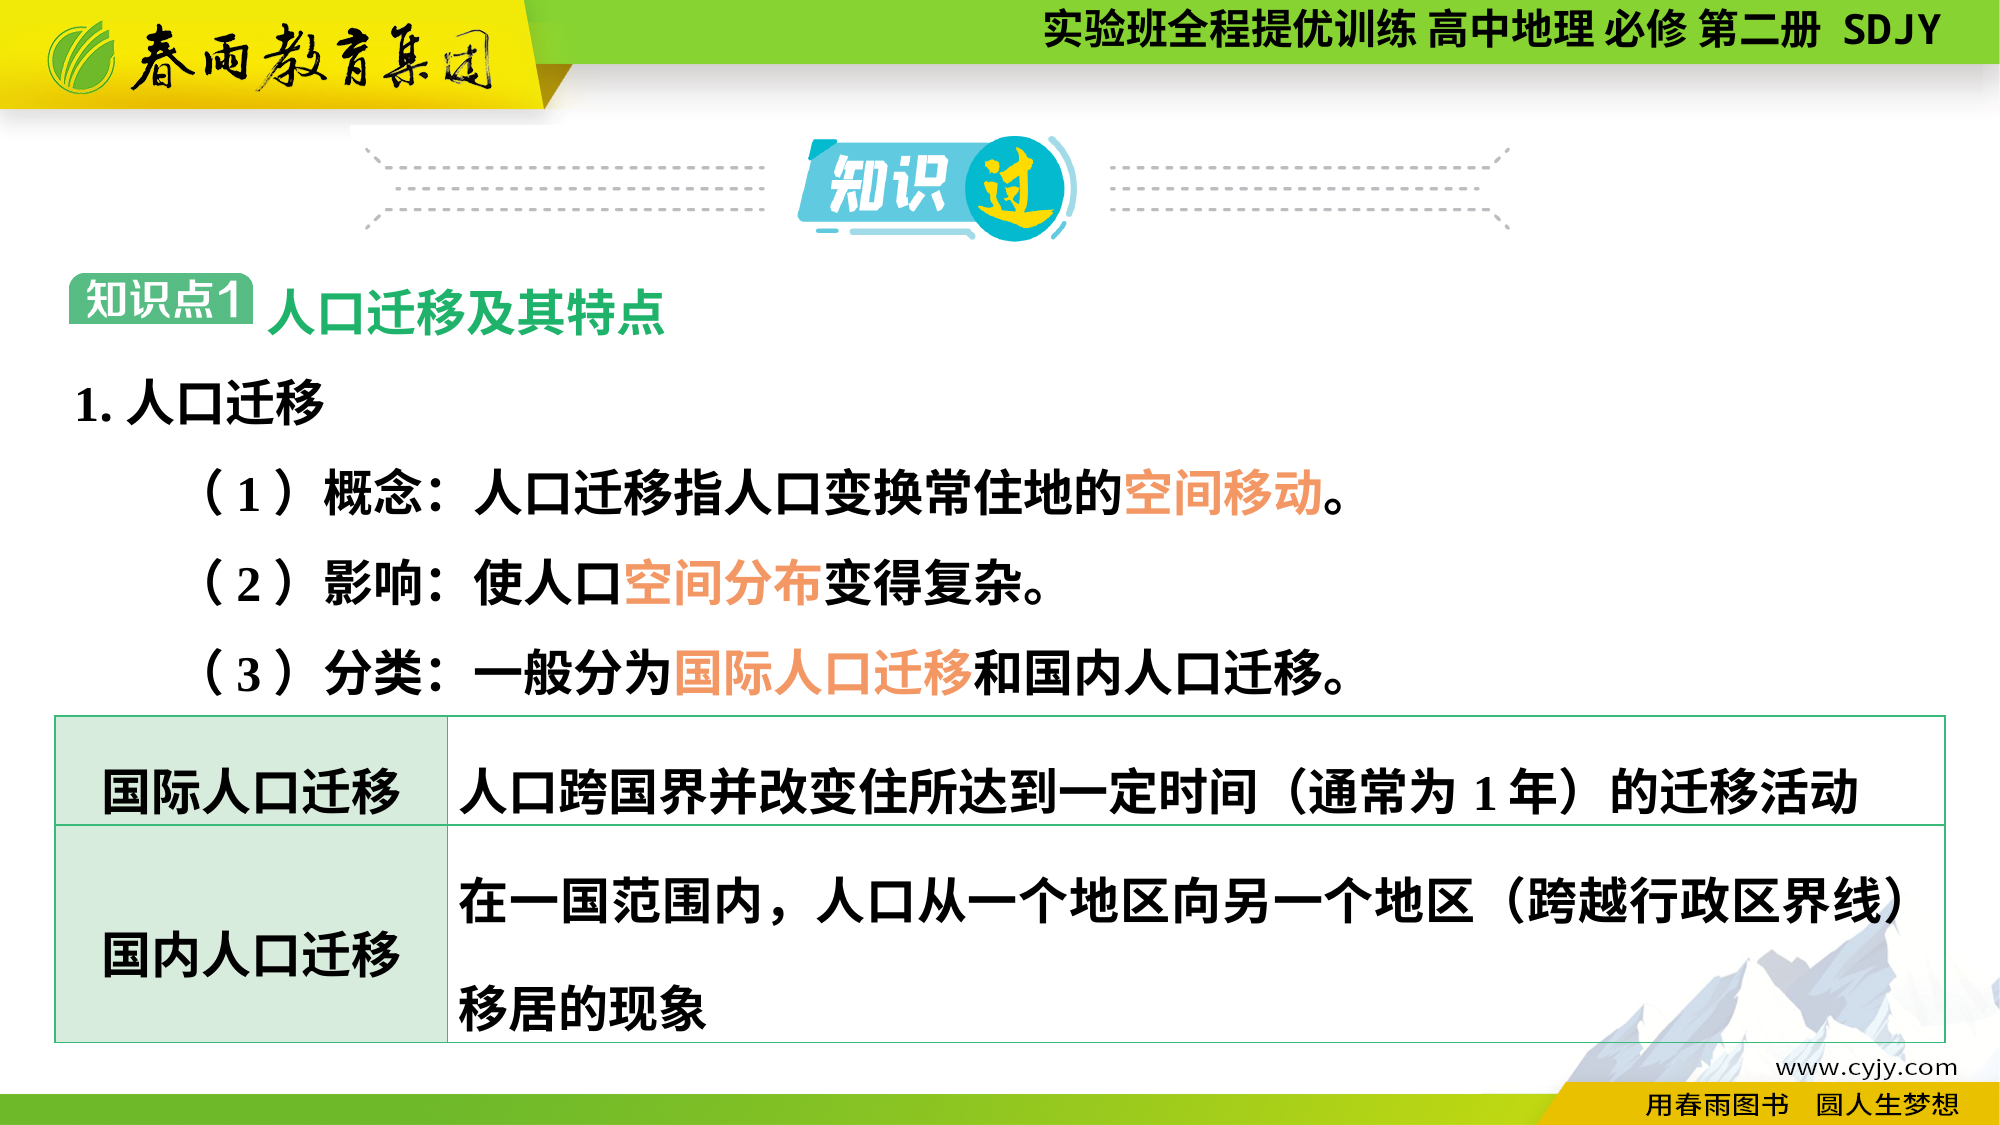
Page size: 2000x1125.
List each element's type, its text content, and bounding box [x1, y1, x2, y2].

list 人口迁移及其特点 1.人口迁移 （1）概念：人口迁移指人口变换常住地的空间移动。 （2）影响：使人口空间分布变得复杂。 （3）分类：一般分为国际人口迁移和国内人口迁移。 [59, 243, 1944, 714]
picture [0, 0, 2000, 1125]
table_header 国际人口迁移 [56, 717, 447, 824]
table_header 人口跨国界并改变住所达到一定时间（通常为1年）的迁移活动 [448, 717, 1944, 824]
table_cell 国内人口迁移 [56, 826, 447, 1042]
table_cell 在一国范围内，人口从一个地区向另一个地区（跨越行政区界线）移居的现象 [448, 826, 1944, 1042]
